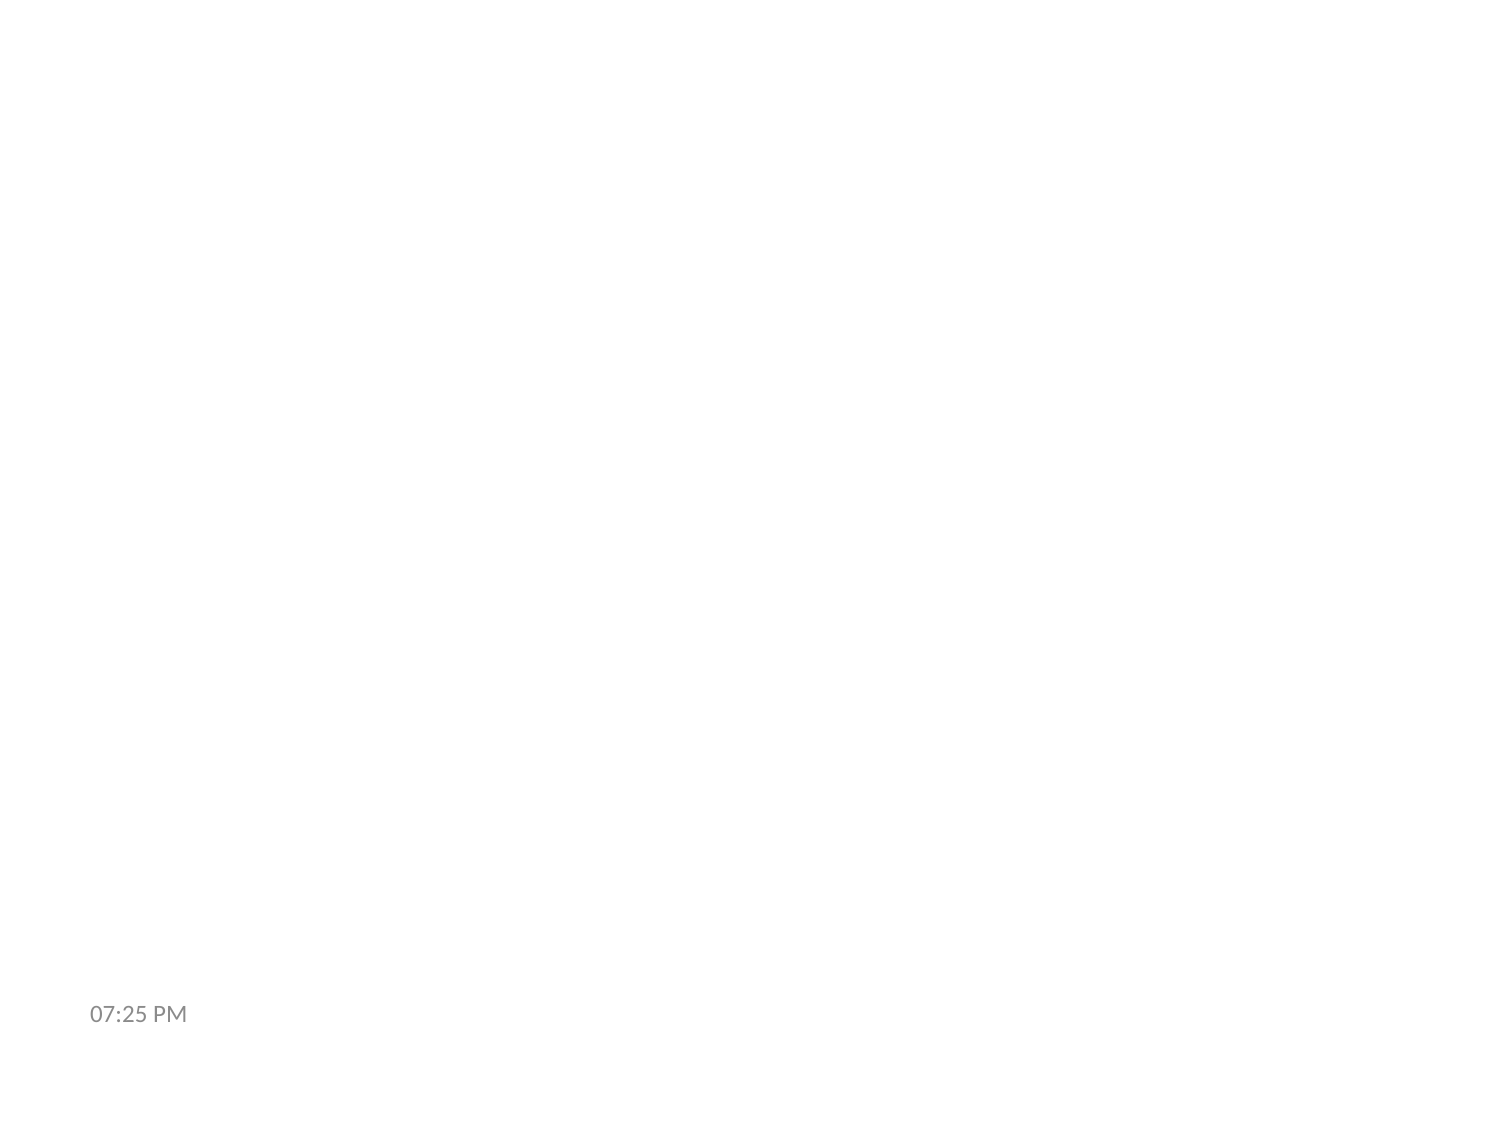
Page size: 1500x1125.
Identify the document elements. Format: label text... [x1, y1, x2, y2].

text_box 3:35 PM [75, 982, 425, 1043]
